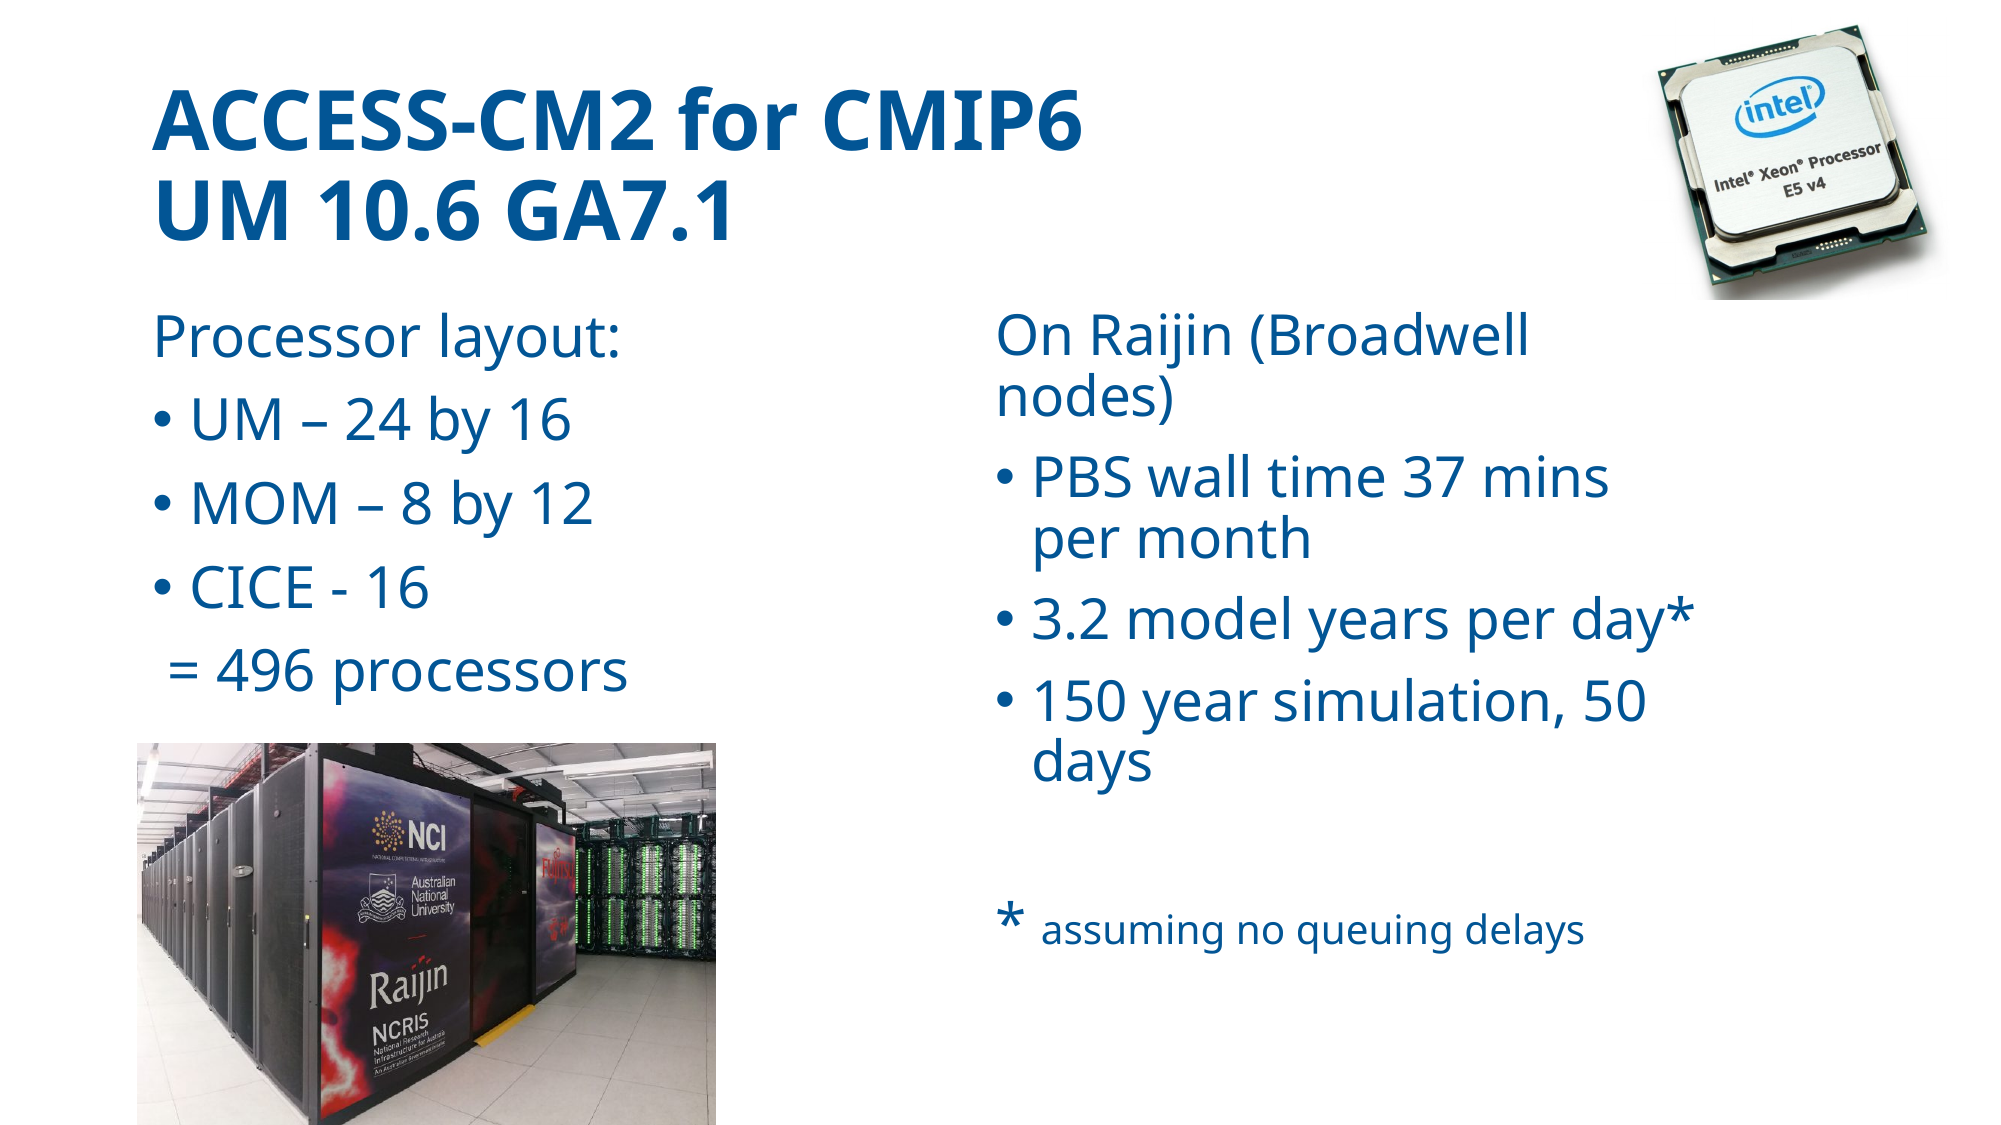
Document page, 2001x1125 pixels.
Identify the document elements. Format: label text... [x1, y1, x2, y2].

picture [137, 743, 716, 1125]
list Processor layout: UM – 24 by 16 MOM – 8 by 12 CICE - 16 = 496 processors [137, 299, 879, 1014]
picture [1642, 17, 1950, 300]
text_box On Raijin (Broadwell nodes) PBS wall time 37 mins per month 3.2 model years per day* 150 year simulation, 50 days * assuming no queuing delays [979, 299, 1721, 1014]
title ACCESS-CM2 for CMIP6 UM 10.6 GA7.1 [137, 59, 1642, 278]
